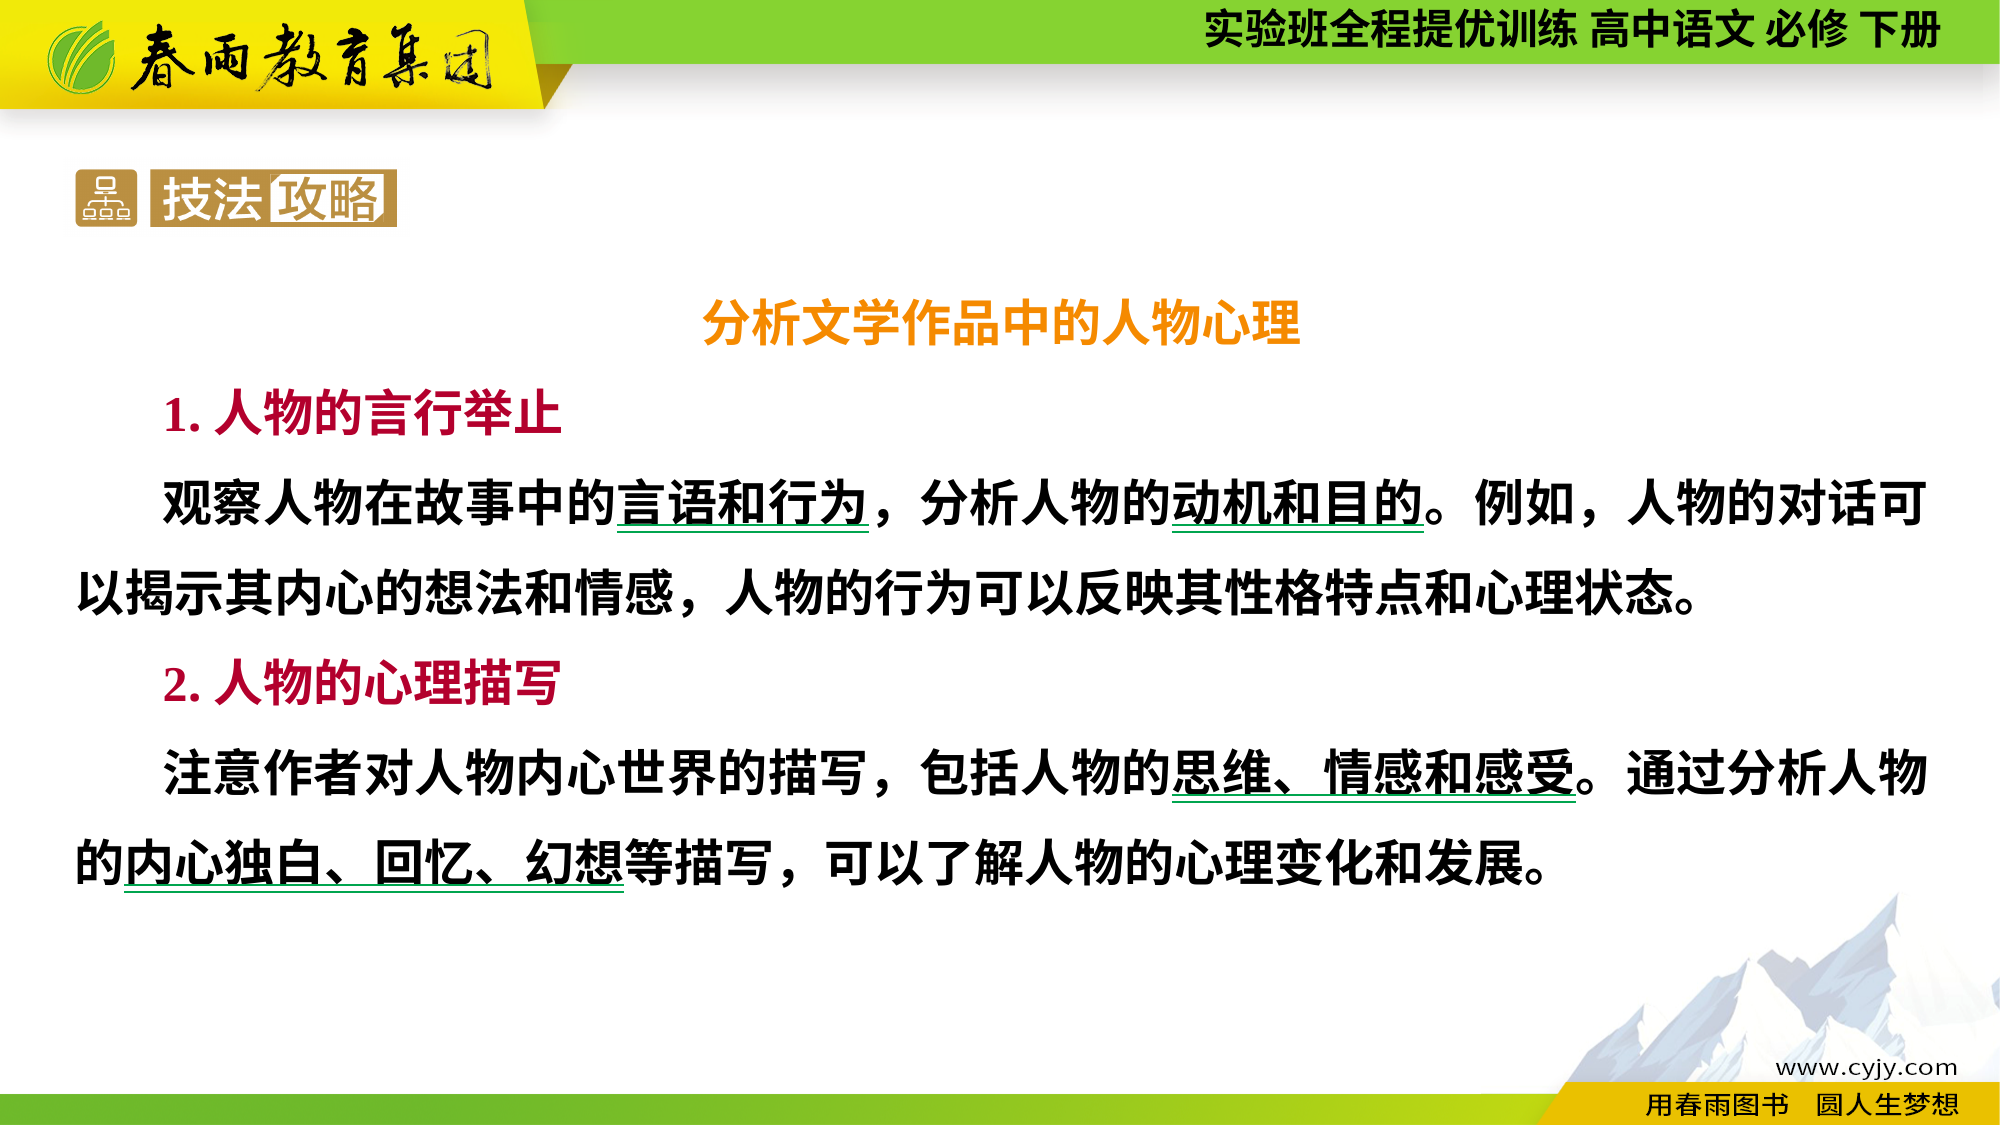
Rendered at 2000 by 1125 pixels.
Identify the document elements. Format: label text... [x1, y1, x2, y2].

list 分析文学作品中的人物心理 1.人物的言行举止 观察人物在故事中的言语和行为，分析人物的动机和目的。例如，人物的对话可以揭示其内心的想法和情感，人物的行为可以反映其性格特点和心理状态。 2.人物的心理描写 注意作者对人物内心世界的描写，包括人物的思维、情感和感受。通过分析人物的内心独白、回忆、幻想等描写，可以了解人物的心理变化和发展。 [59, 253, 1944, 894]
picture [0, 0, 2000, 1125]
